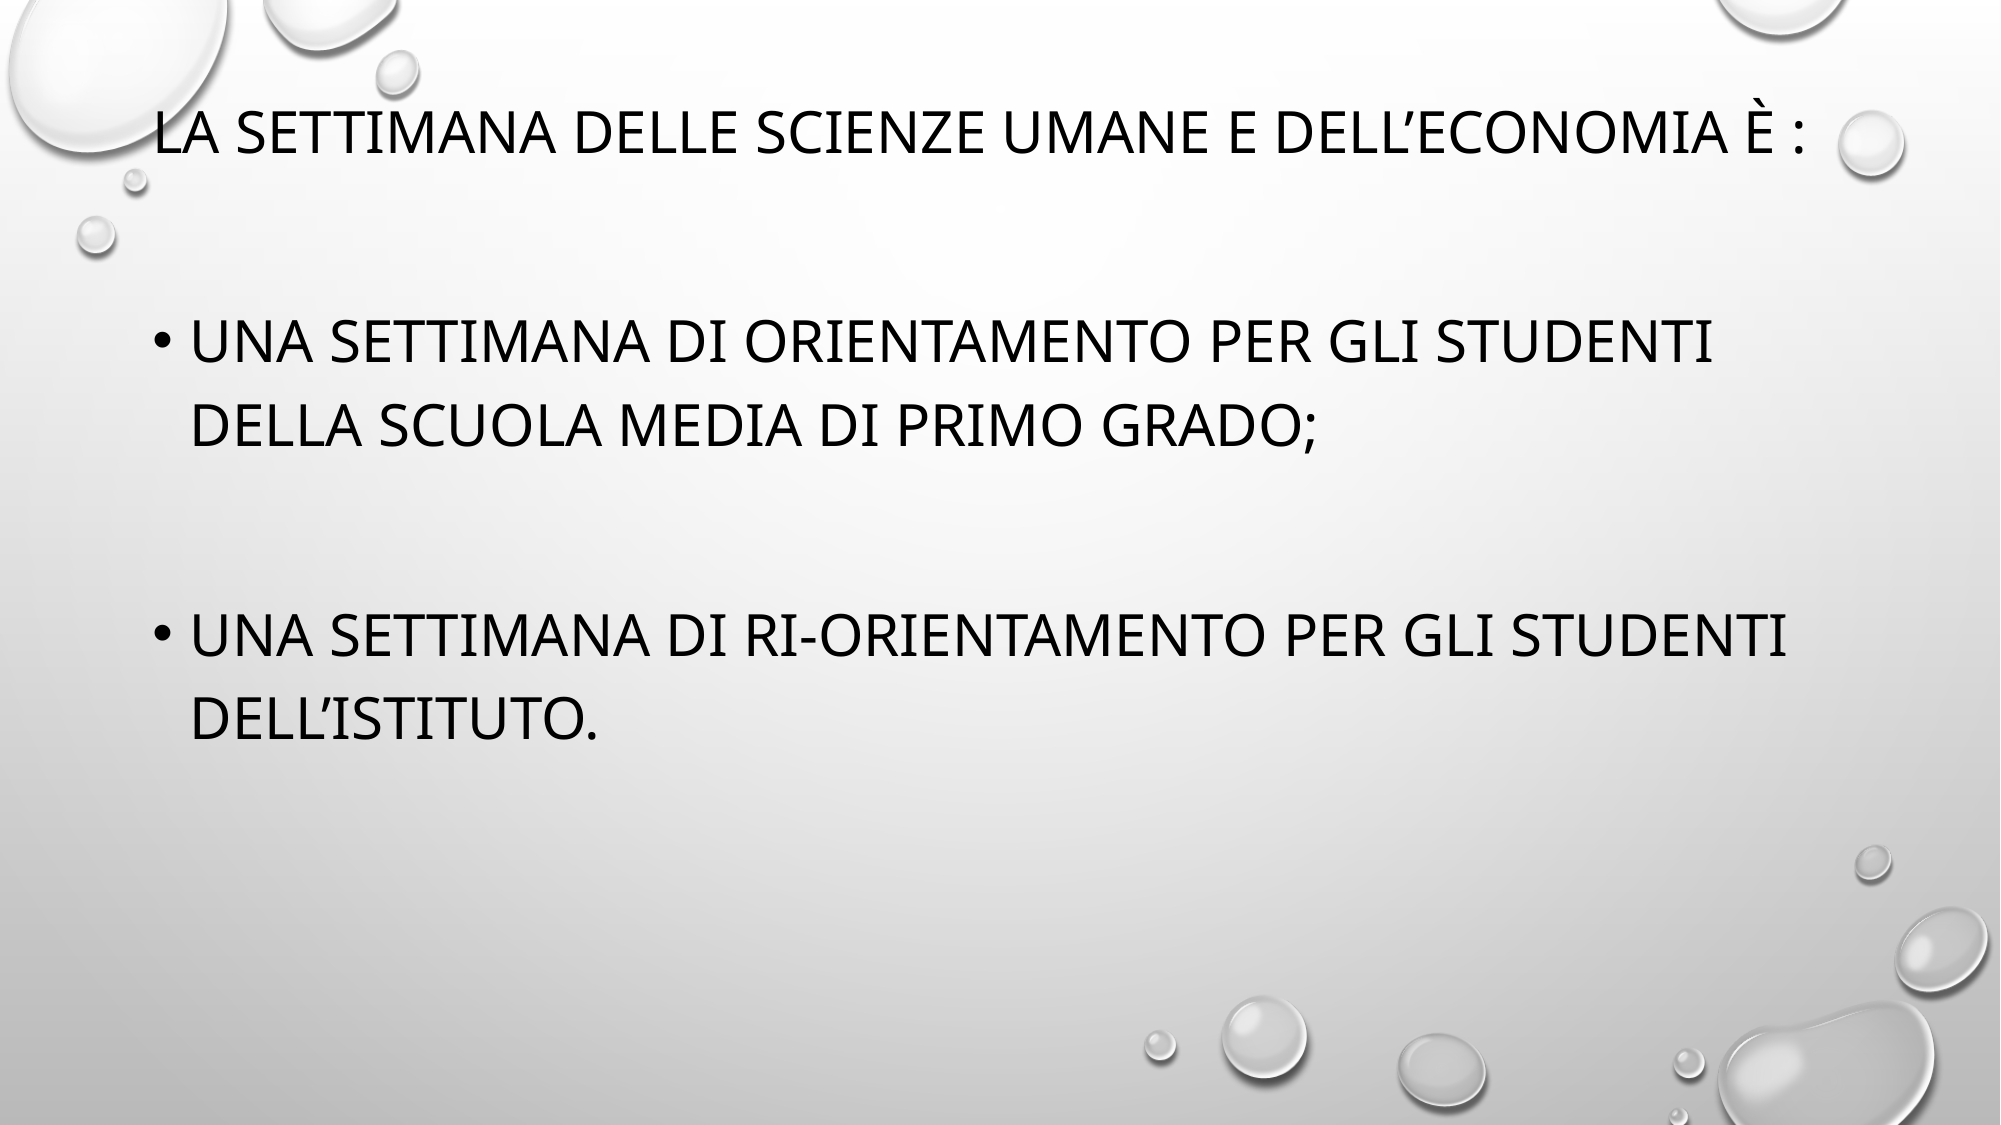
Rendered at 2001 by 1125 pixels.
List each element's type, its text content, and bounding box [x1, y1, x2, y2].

list La settimana delle scienze Umane e dell’Economia è : una settimana di orientamento per gli studenti della scuola media di primo grado; una settimana di ri-orientamento per gli studenti dell’Istituto. [137, 73, 1863, 1014]
picture [0, 0, 2000, 1125]
